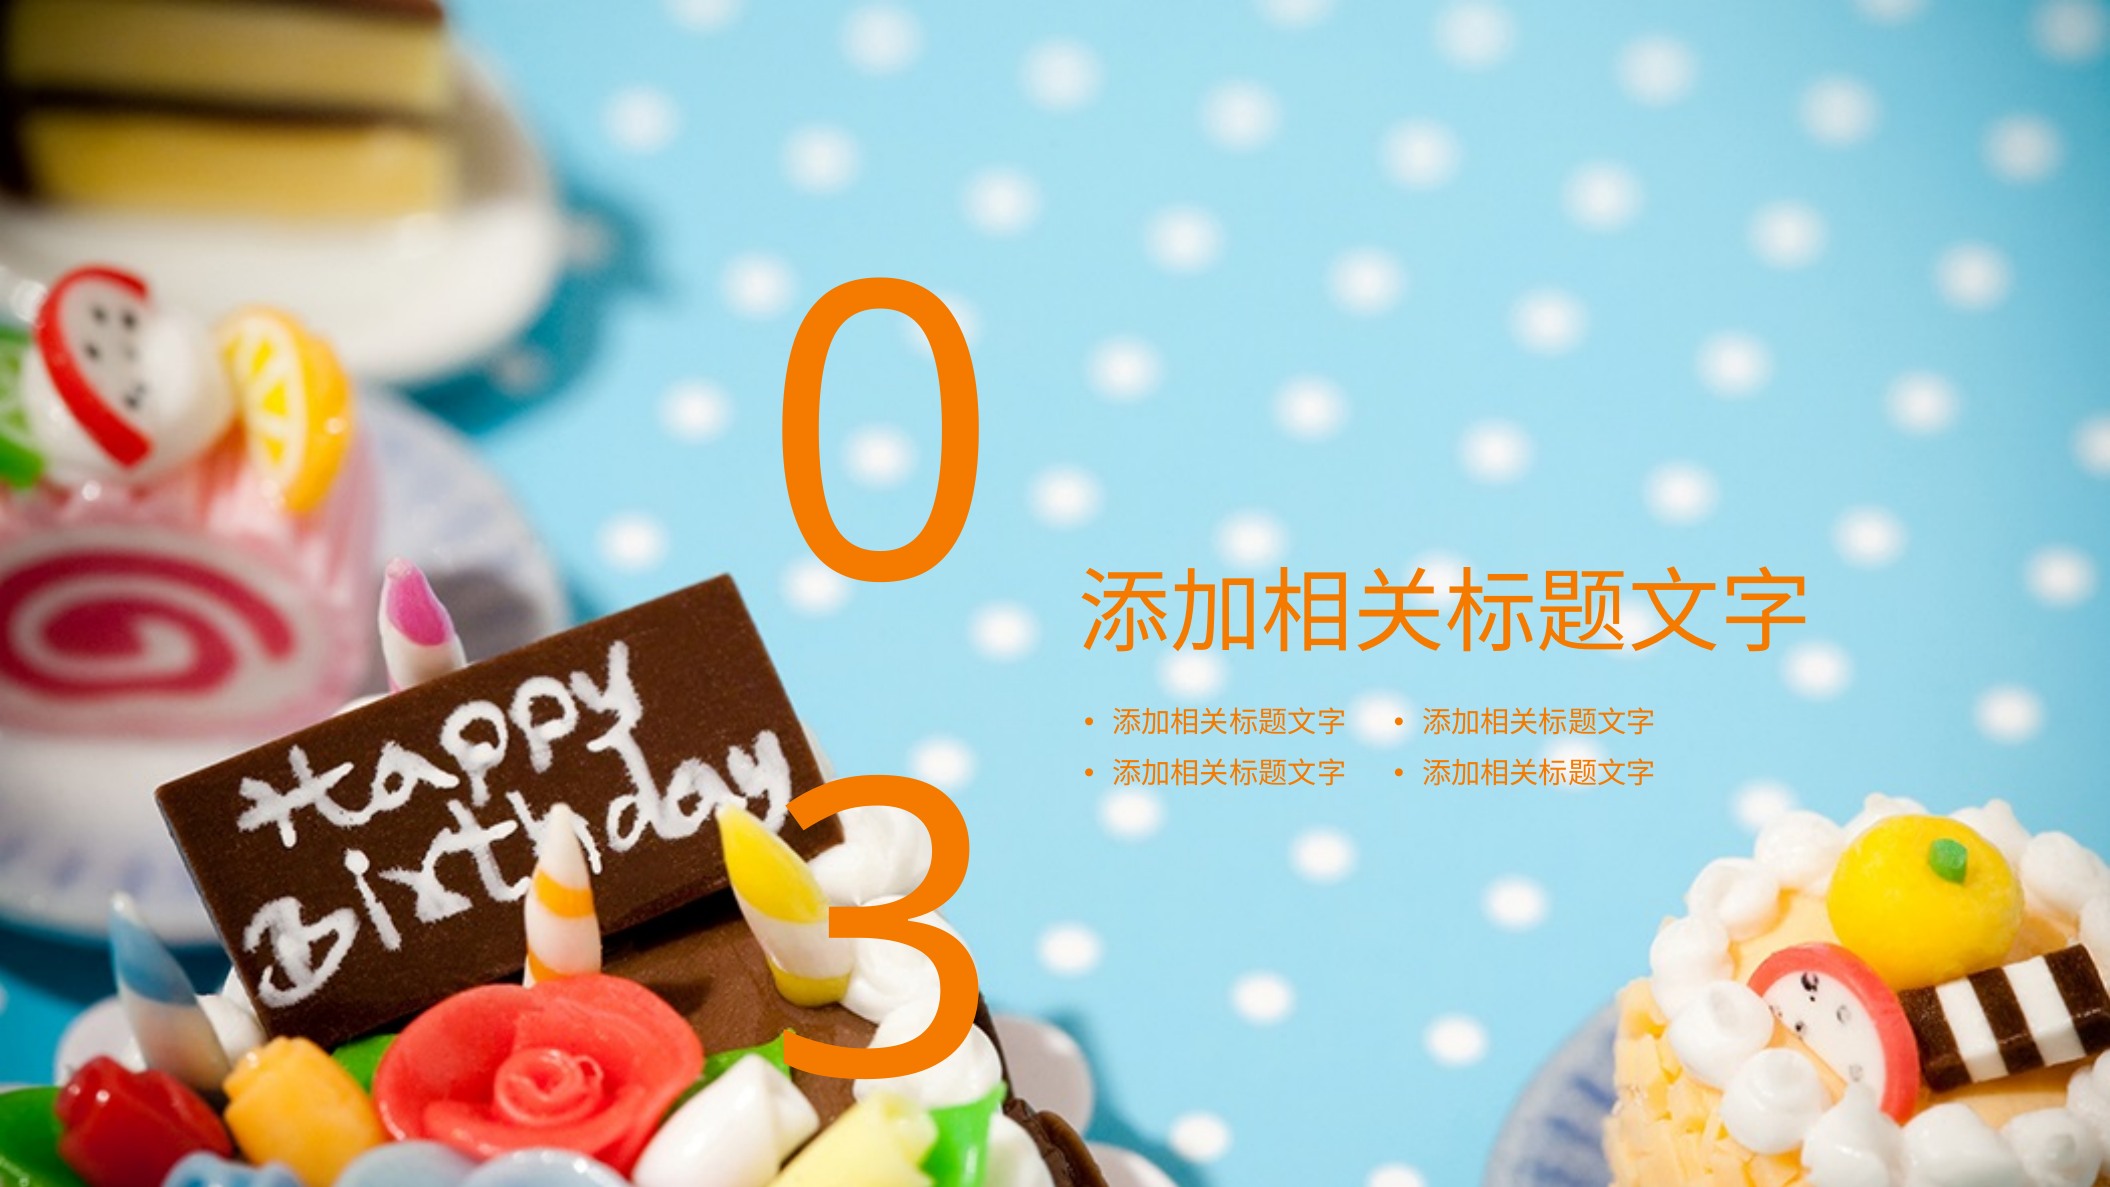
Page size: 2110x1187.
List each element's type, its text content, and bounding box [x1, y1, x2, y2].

text_box 03 [641, 156, 1128, 1166]
text_box 添加相关标题文字 [1128, 552, 1823, 663]
text_box [0, 0, 2110, 1187]
text_box 添加相关标题文字 [1379, 747, 1681, 797]
text_box 添加相关标题文字 [1069, 747, 1371, 797]
text_box 添加相关标题文字 [1379, 696, 1681, 746]
text_box 添加相关标题文字 [1069, 696, 1371, 746]
